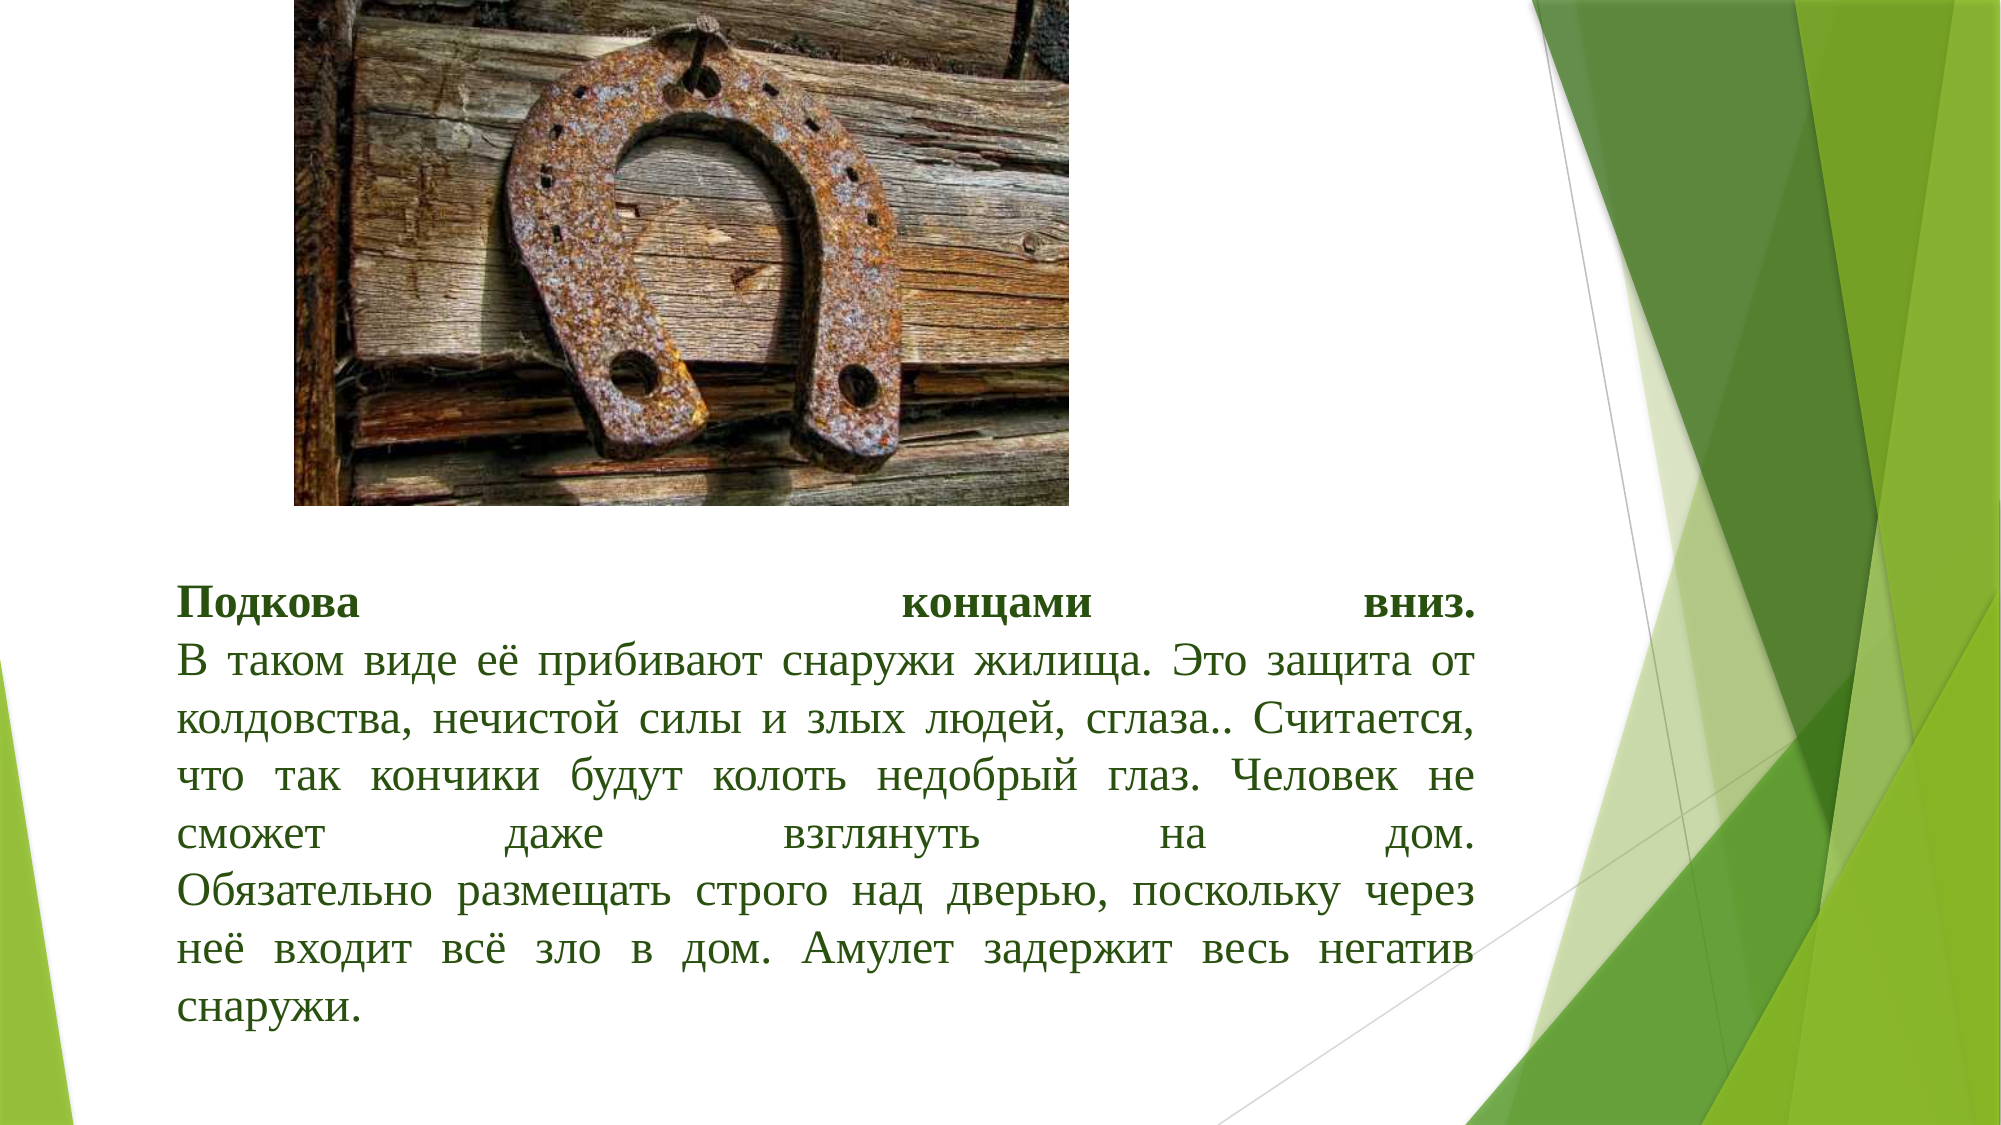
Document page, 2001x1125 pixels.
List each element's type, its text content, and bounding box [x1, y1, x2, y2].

picture [294, 0, 1070, 507]
title Подкова концами вниз. В таком виде её прибивают снаружи жилища. Это защита от колдовства, нечистой силы и злых людей, сглаза.. Считается, что так кончики будут колоть недобрый глаз. Человек не сможет даже взглянуть на дом. Обязательно размещать строго над дверью, поскольку через неё входит всё зло в дом. Амулет задержит весь негатив снаружи. [161, 562, 1493, 1125]
